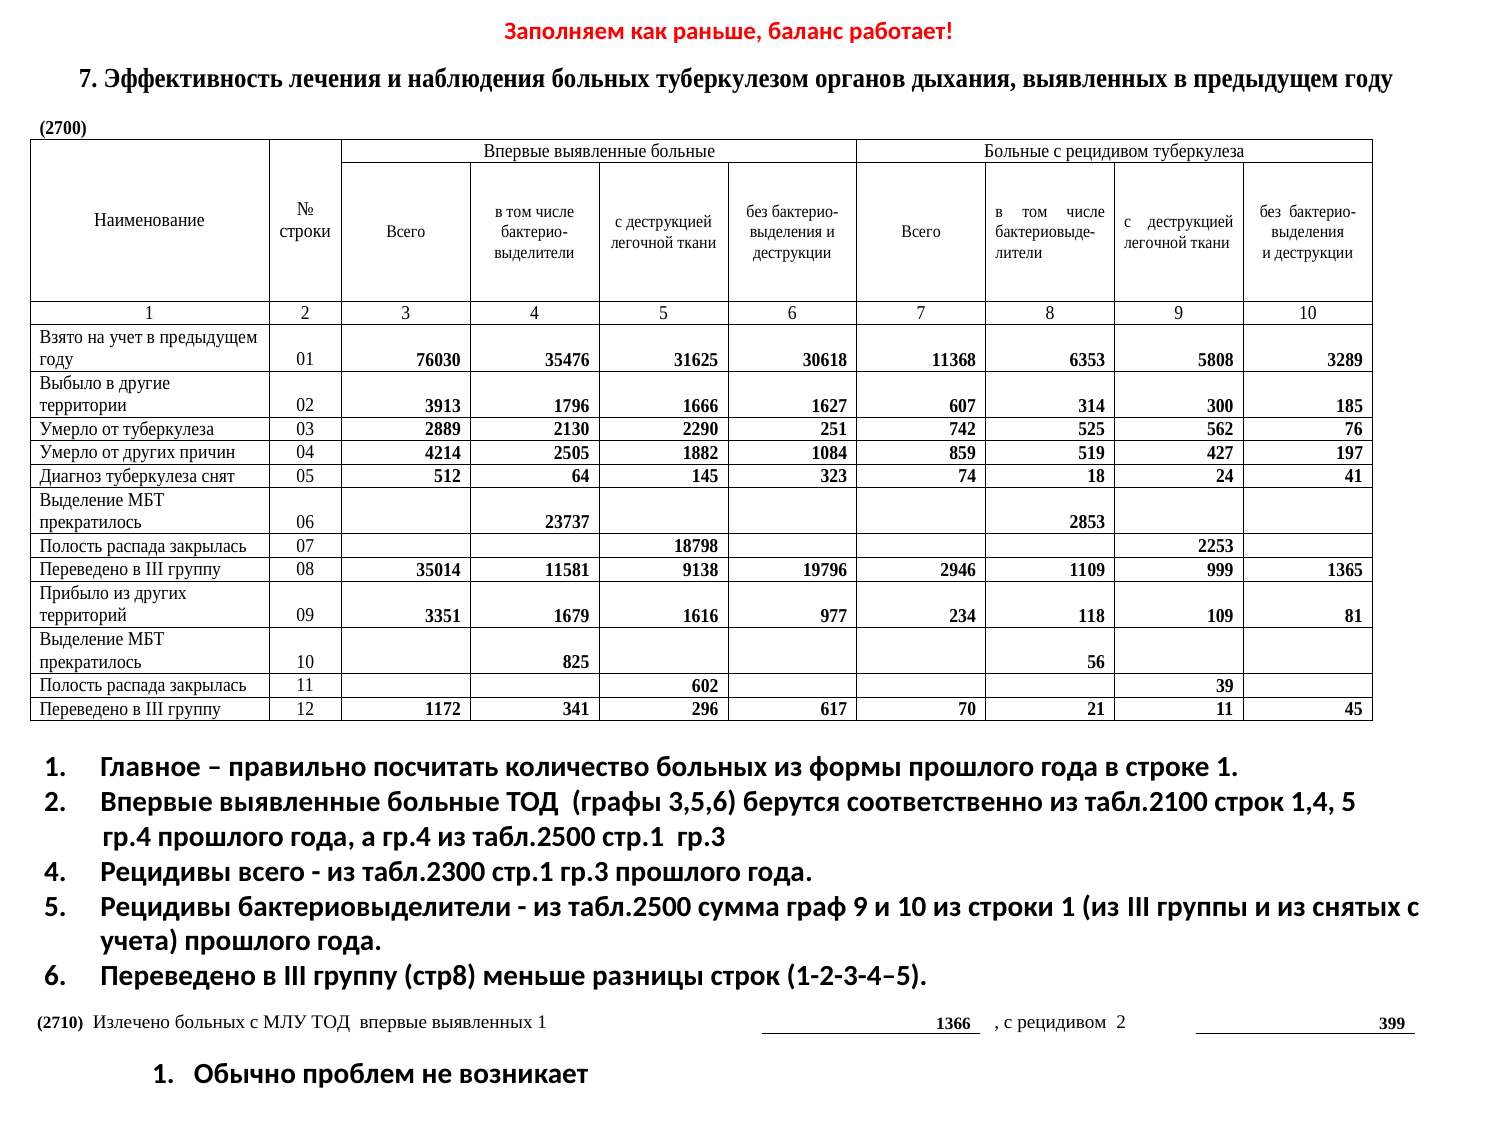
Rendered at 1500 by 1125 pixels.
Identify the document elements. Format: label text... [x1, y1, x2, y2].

text_box Главное – правильно посчитать количество больных из формы прошлого года в строке 1. Впервые выявленные больные ТОД (графы 3,5,6) берутся соответственно из табл.2100 строк 1,4, 5 гр.4 прошлого года, а гр.4 из табл.2500 стр.1 гр.3 Рецидивы всего - из табл.2300 стр.1 гр.3 прошлого года. Рецидивы бактериовыделители - из табл.2500 сумма граф 9 и 10 из строки 1 (из III группы и из снятых с учета) прошлого года. Переведено в III группу (стр8) меньше разницы строк (1-2-3-4–5). [29, 739, 1500, 999]
picture [29, 1011, 1424, 1055]
text_box Заполняем как раньше, баланс работает! [489, 7, 987, 60]
picture [29, 61, 1448, 752]
text_box 1. Обычно проблем не возникает [137, 1063, 604, 1097]
